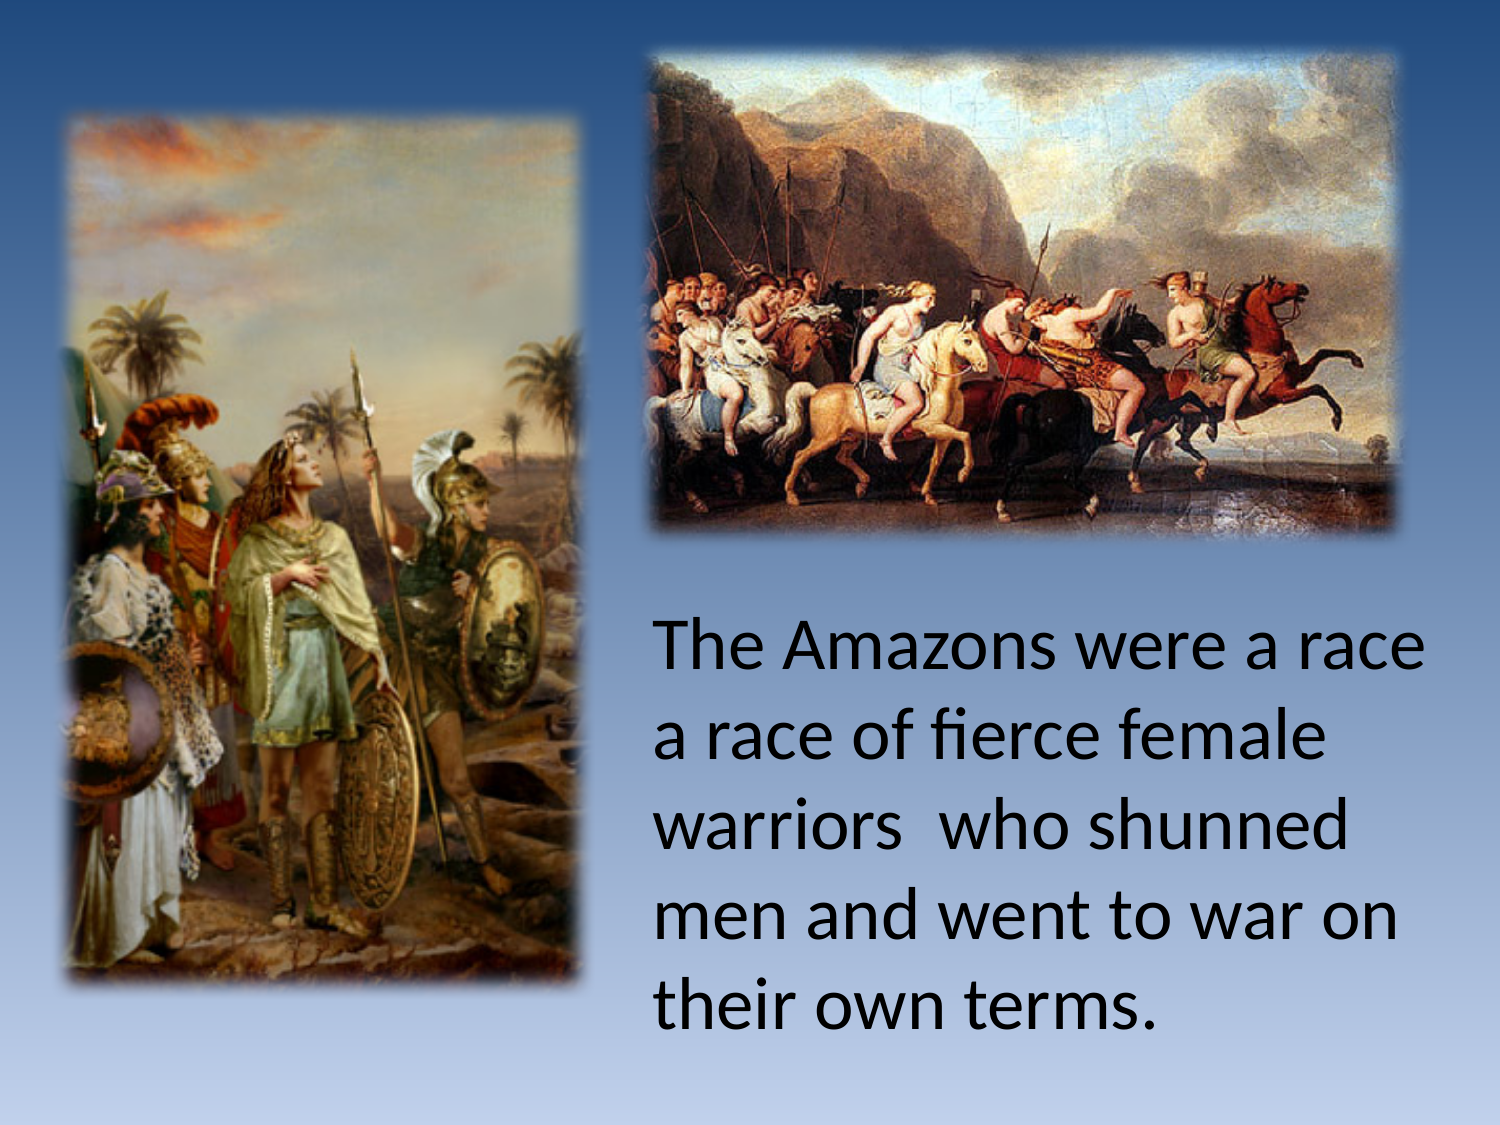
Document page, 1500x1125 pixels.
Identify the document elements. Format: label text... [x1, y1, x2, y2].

picture [633, 37, 1412, 551]
picture [49, 99, 597, 1001]
text_box The Amazons were a race a race of fierce female warriors who shunned men and went to war on their own terms. [637, 587, 1475, 1053]
